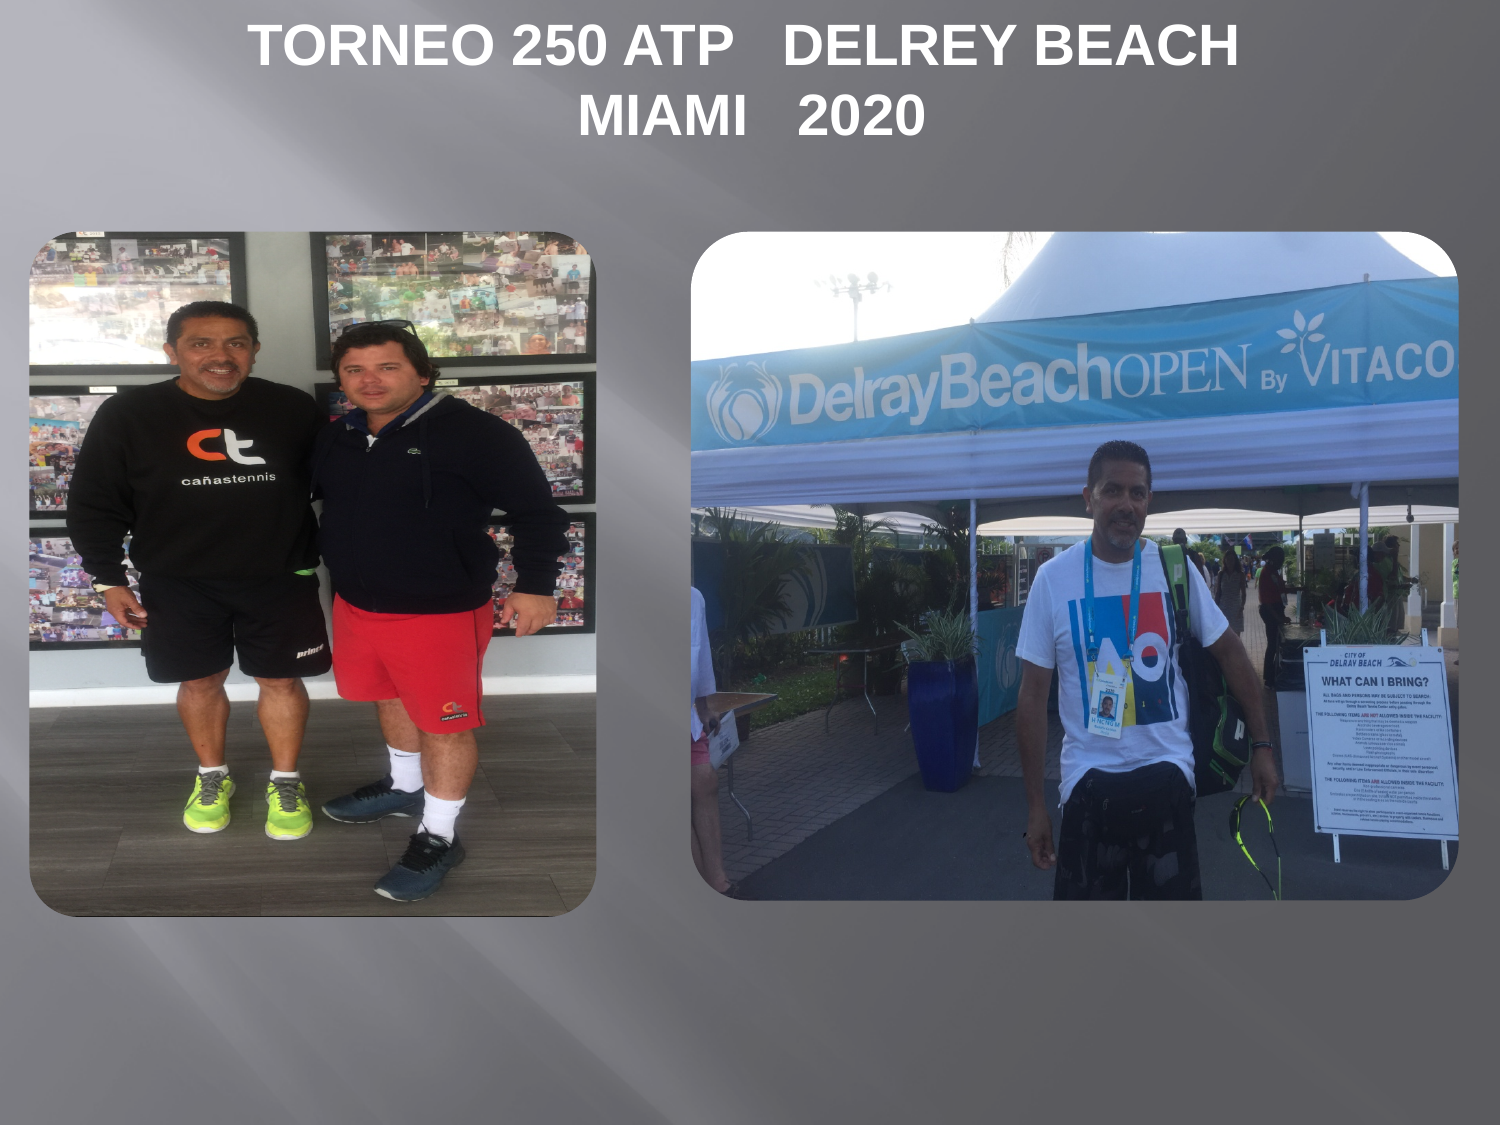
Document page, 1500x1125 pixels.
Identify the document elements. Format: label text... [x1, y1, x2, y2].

picture [690, 231, 1459, 901]
text_box TORNEO 250 ATP DELREY BEACH MIAMI 2020 [64, 0, 1424, 245]
picture [29, 231, 597, 918]
